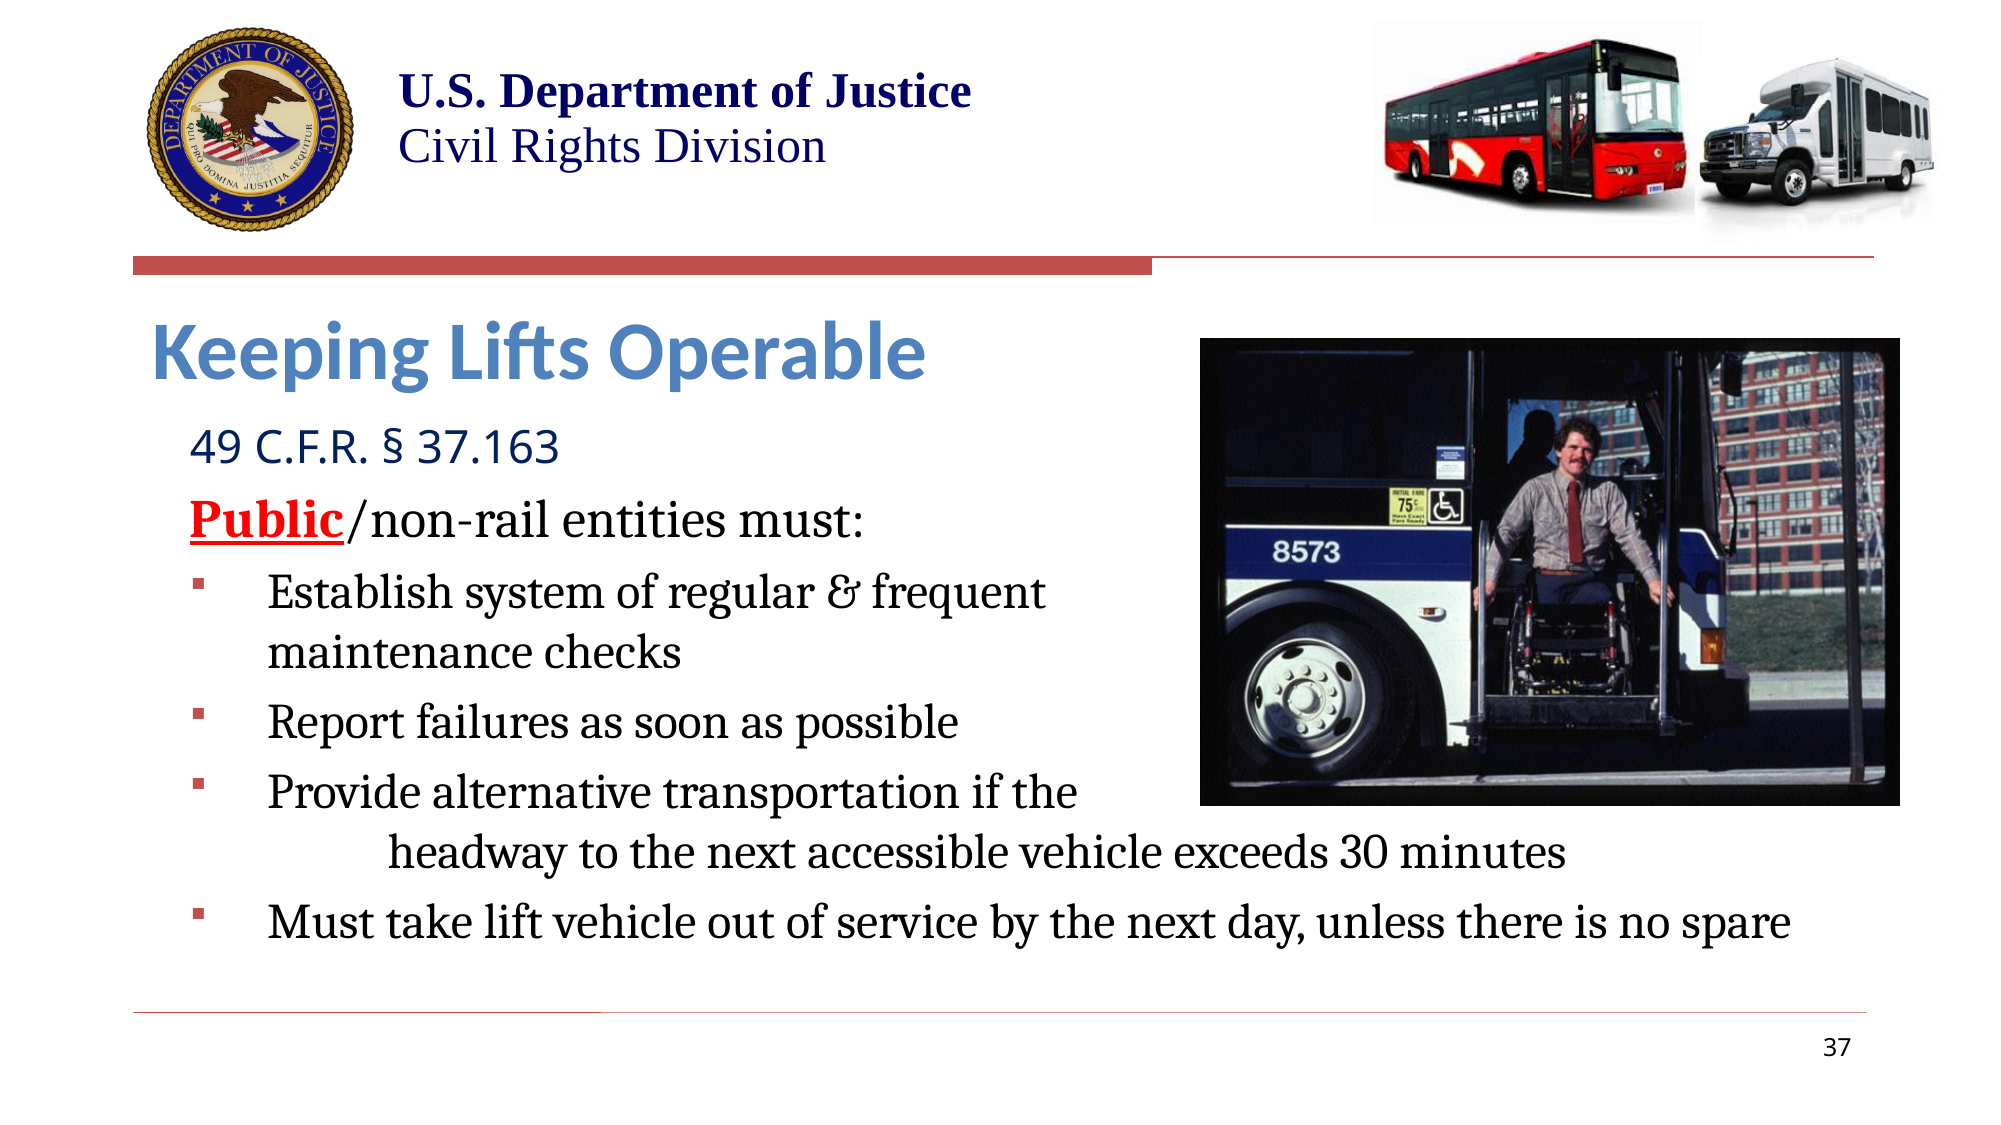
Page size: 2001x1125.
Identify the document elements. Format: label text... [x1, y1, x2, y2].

picture [1199, 338, 1900, 806]
title Keeping Lifts Operable [137, 278, 1513, 404]
picture [137, 21, 363, 238]
slide_number 37 [1433, 1024, 1867, 1103]
list 49 C.F.R. § 37.163 Public/non-rail entities must: Establish system of regular & frequent maintenance checks Report failures as soon as possible Provide alternative transportation if the headway to the next accessible vehicle exceeds 30 minutes Must take lift vehicle out of service by the next day, unless there is no spare [174, 410, 1913, 1024]
picture [1374, 21, 1940, 245]
